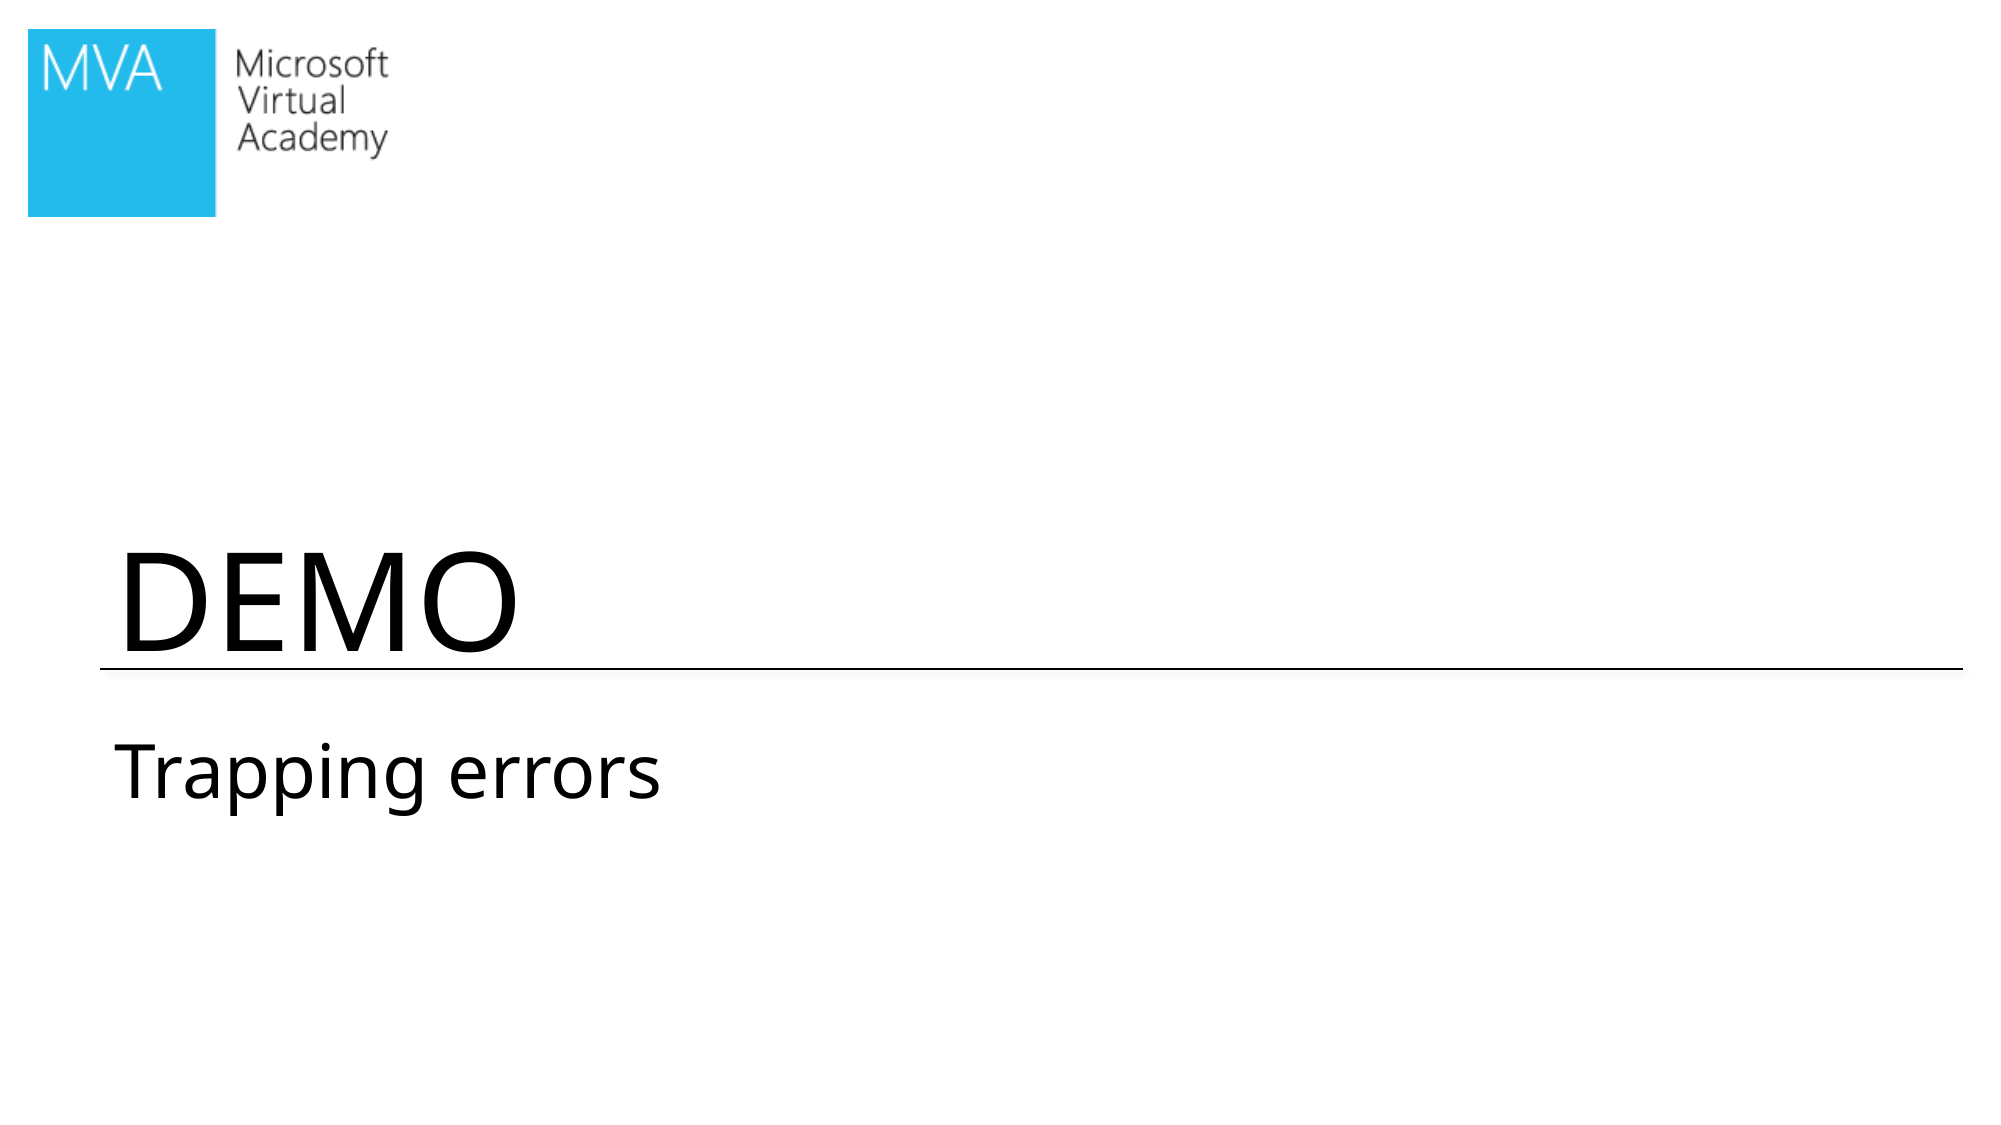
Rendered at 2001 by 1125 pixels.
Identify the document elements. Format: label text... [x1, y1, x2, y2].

picture [28, 29, 497, 217]
title Trapping errors [99, 733, 1976, 1009]
